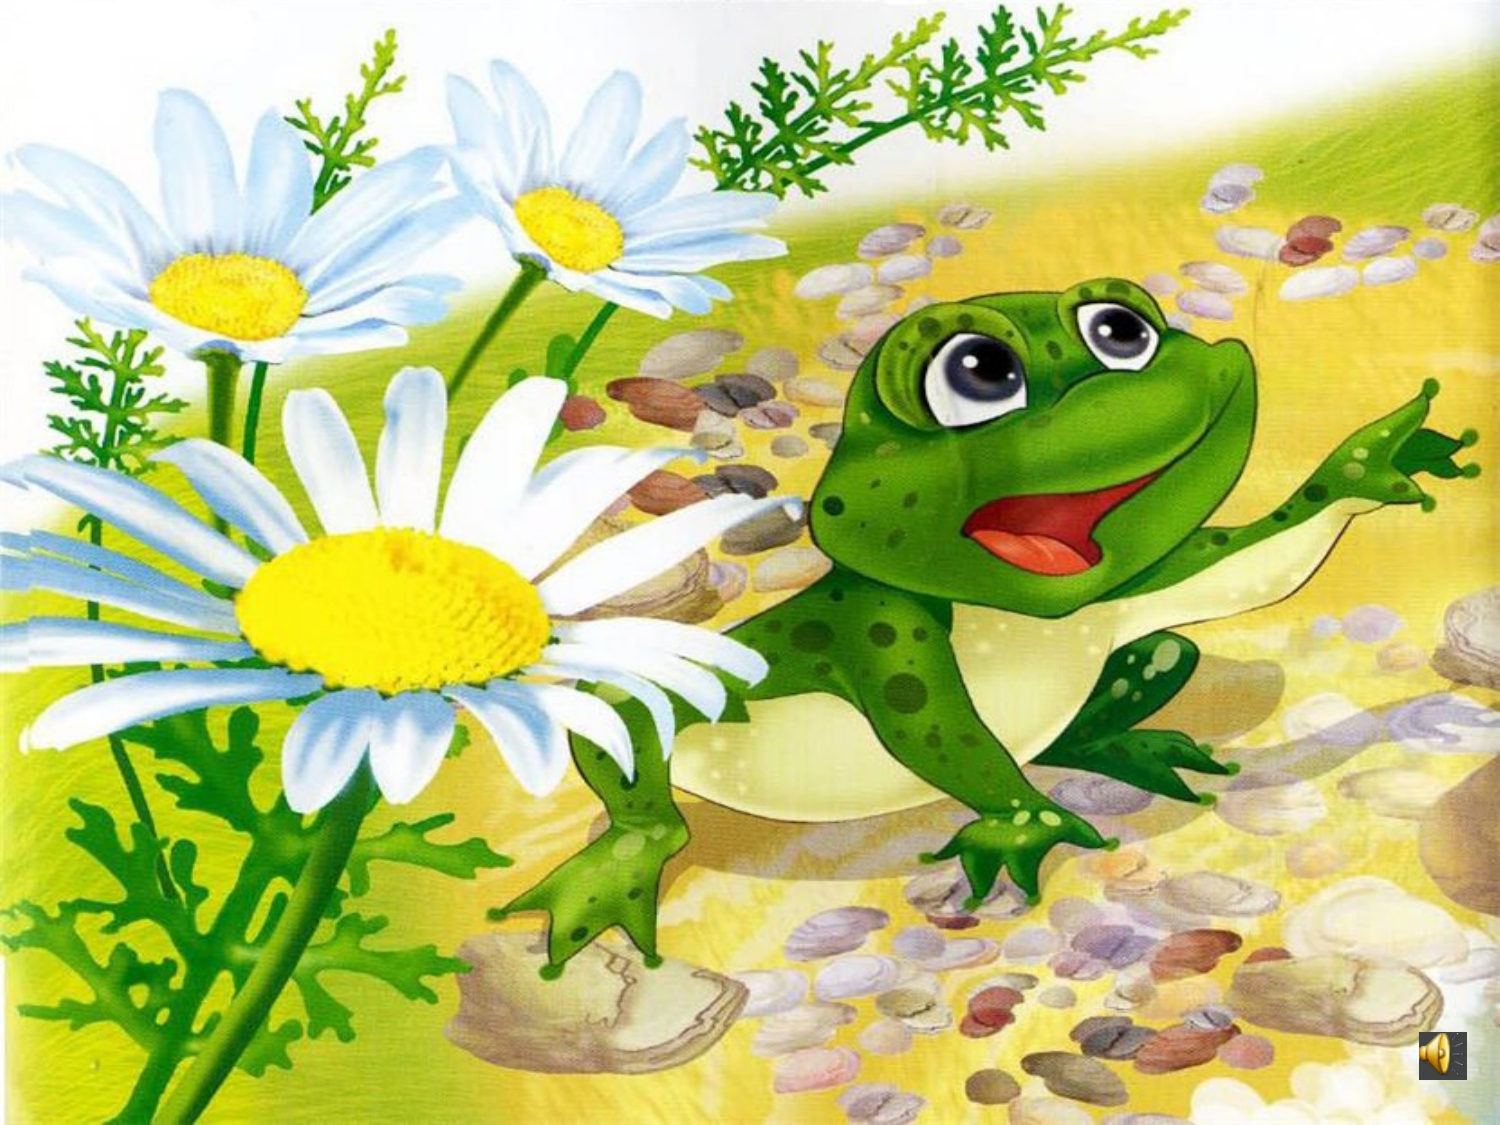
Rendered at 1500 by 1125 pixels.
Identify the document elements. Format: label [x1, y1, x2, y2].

picture [1417, 1031, 1469, 1082]
list [0, 0, 1500, 1125]
